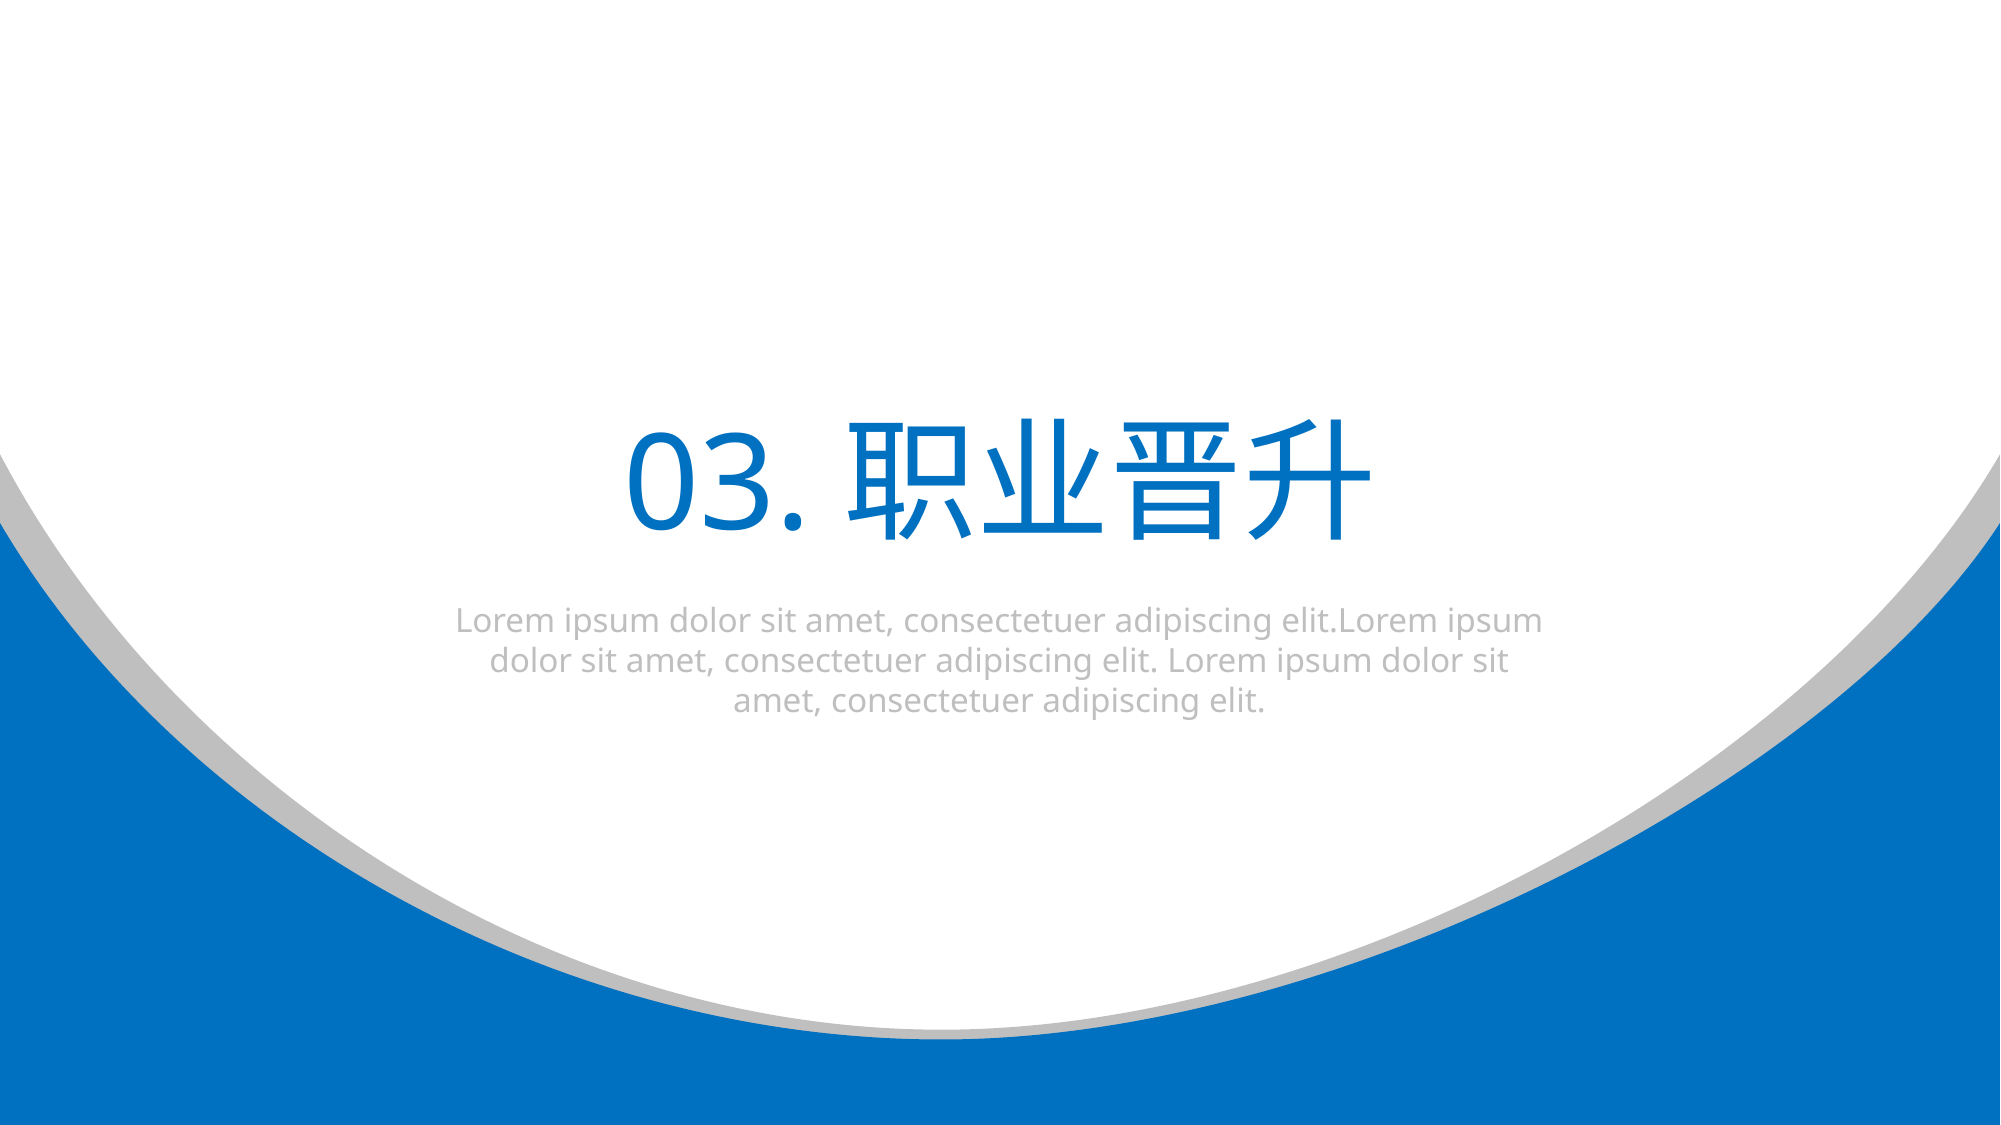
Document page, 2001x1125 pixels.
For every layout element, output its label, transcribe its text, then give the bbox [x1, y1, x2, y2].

text_box [0, 452, 2000, 1038]
text_box 03.职业晋升 [405, 389, 1594, 564]
text_box Lorem ipsum dolor sit amet, consectetuer adipiscing elit.Lorem ipsum dolor sit amet, consectetuer adipiscing elit. Lorem ipsum dolor sit amet, consectetuer adipiscing elit. [438, 603, 1562, 716]
text_box [0, 520, 2000, 1125]
